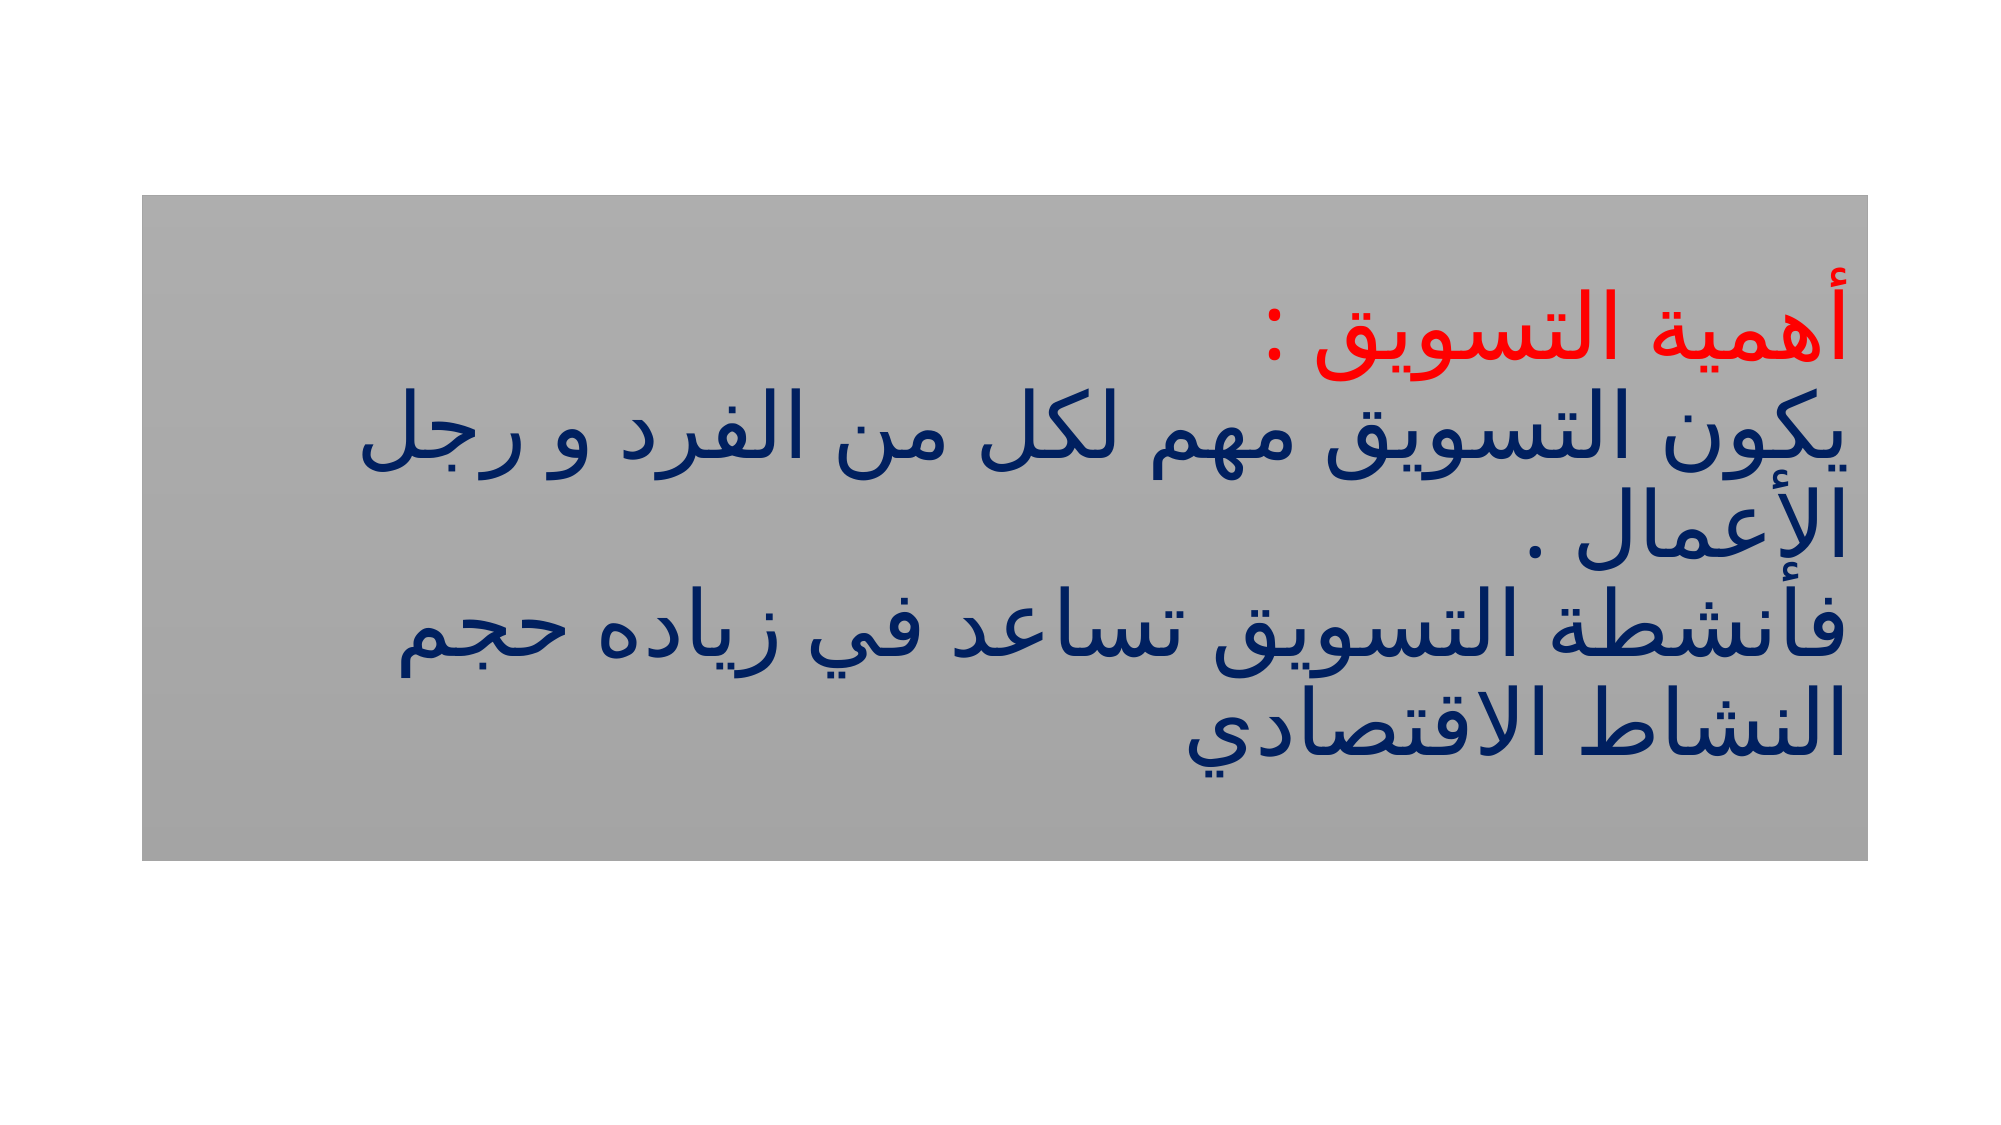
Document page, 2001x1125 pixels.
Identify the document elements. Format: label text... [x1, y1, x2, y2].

title أهمية التسويق : يكون التسويق مهم لكل من الفرد و رجل الأعمال . فأنشطة التسويق تساعد في زياده حجم النشاط الاقتصادي [142, 195, 1868, 861]
